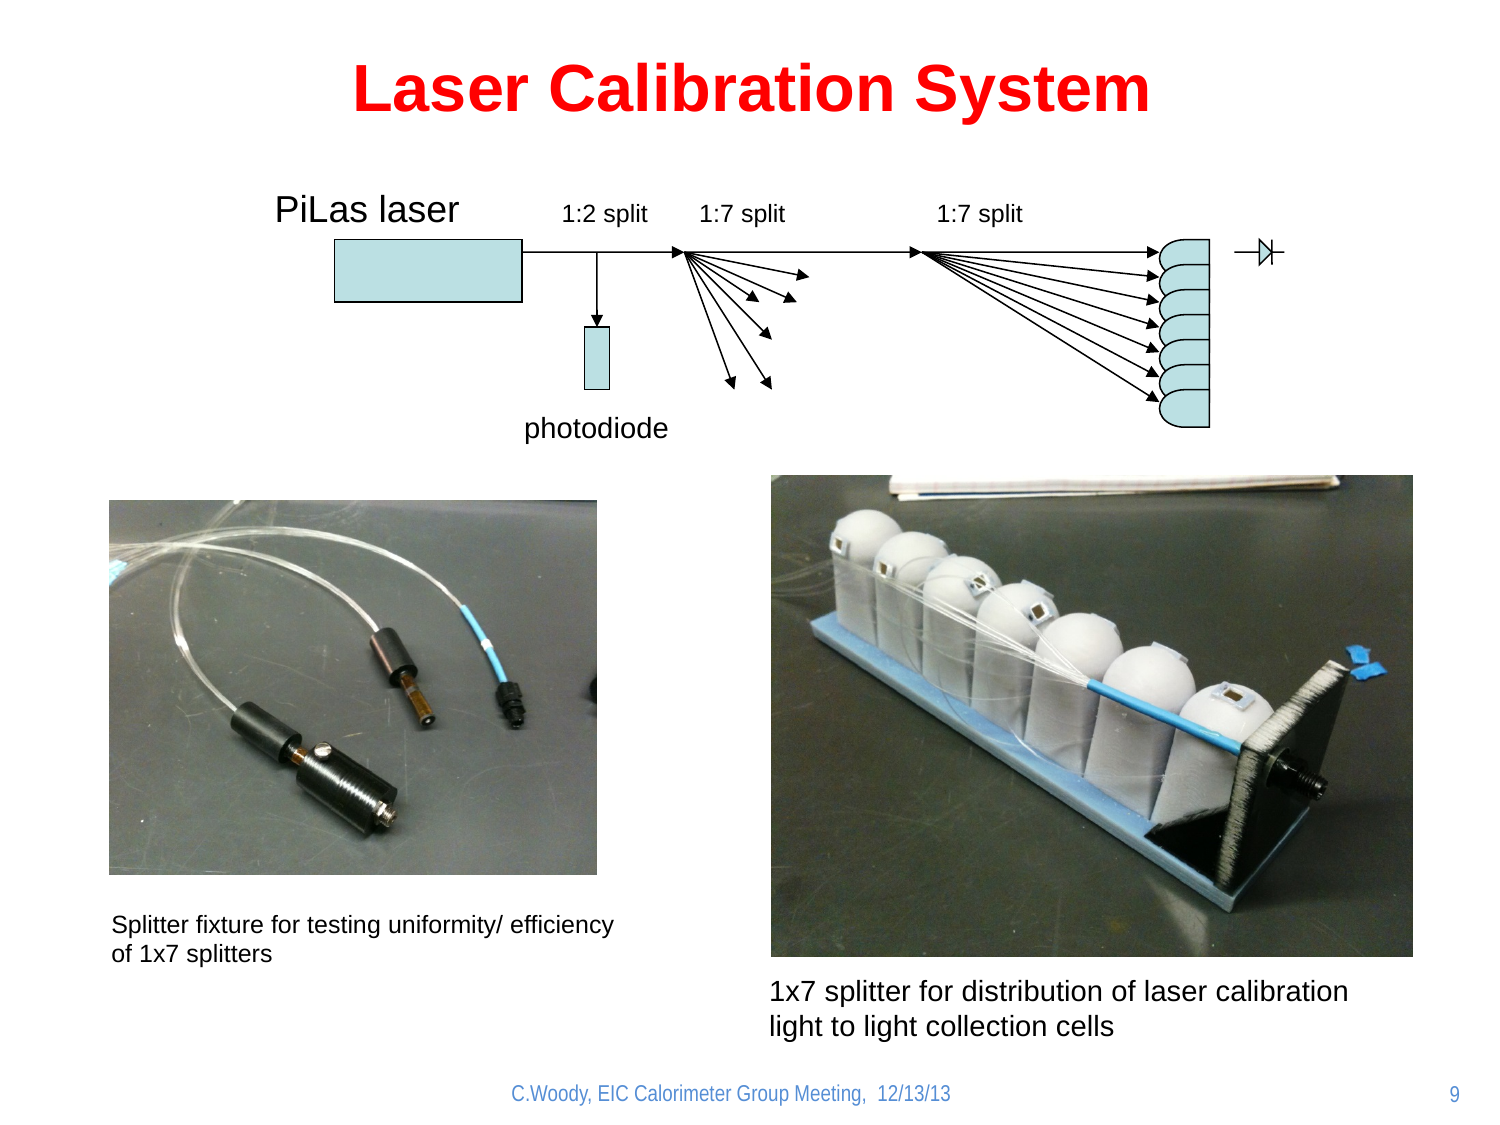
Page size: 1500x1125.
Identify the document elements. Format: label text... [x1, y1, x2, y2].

slide_number 9 [1125, 1074, 1475, 1113]
text_box 1x7 splitter for distribution of laser calibration light to light collection cells [754, 965, 1373, 1050]
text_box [259, 176, 1285, 453]
text_box Splitter fixture for testing uniformity/ efficiency of 1x7 splitters [96, 900, 630, 976]
text_box Laser Calibration System [77, 24, 1428, 145]
picture [771, 475, 1413, 957]
picture [109, 500, 598, 875]
footer C.Woody, EIC Calorimeter Group Meeting, 12/13/13 [450, 1072, 1013, 1113]
